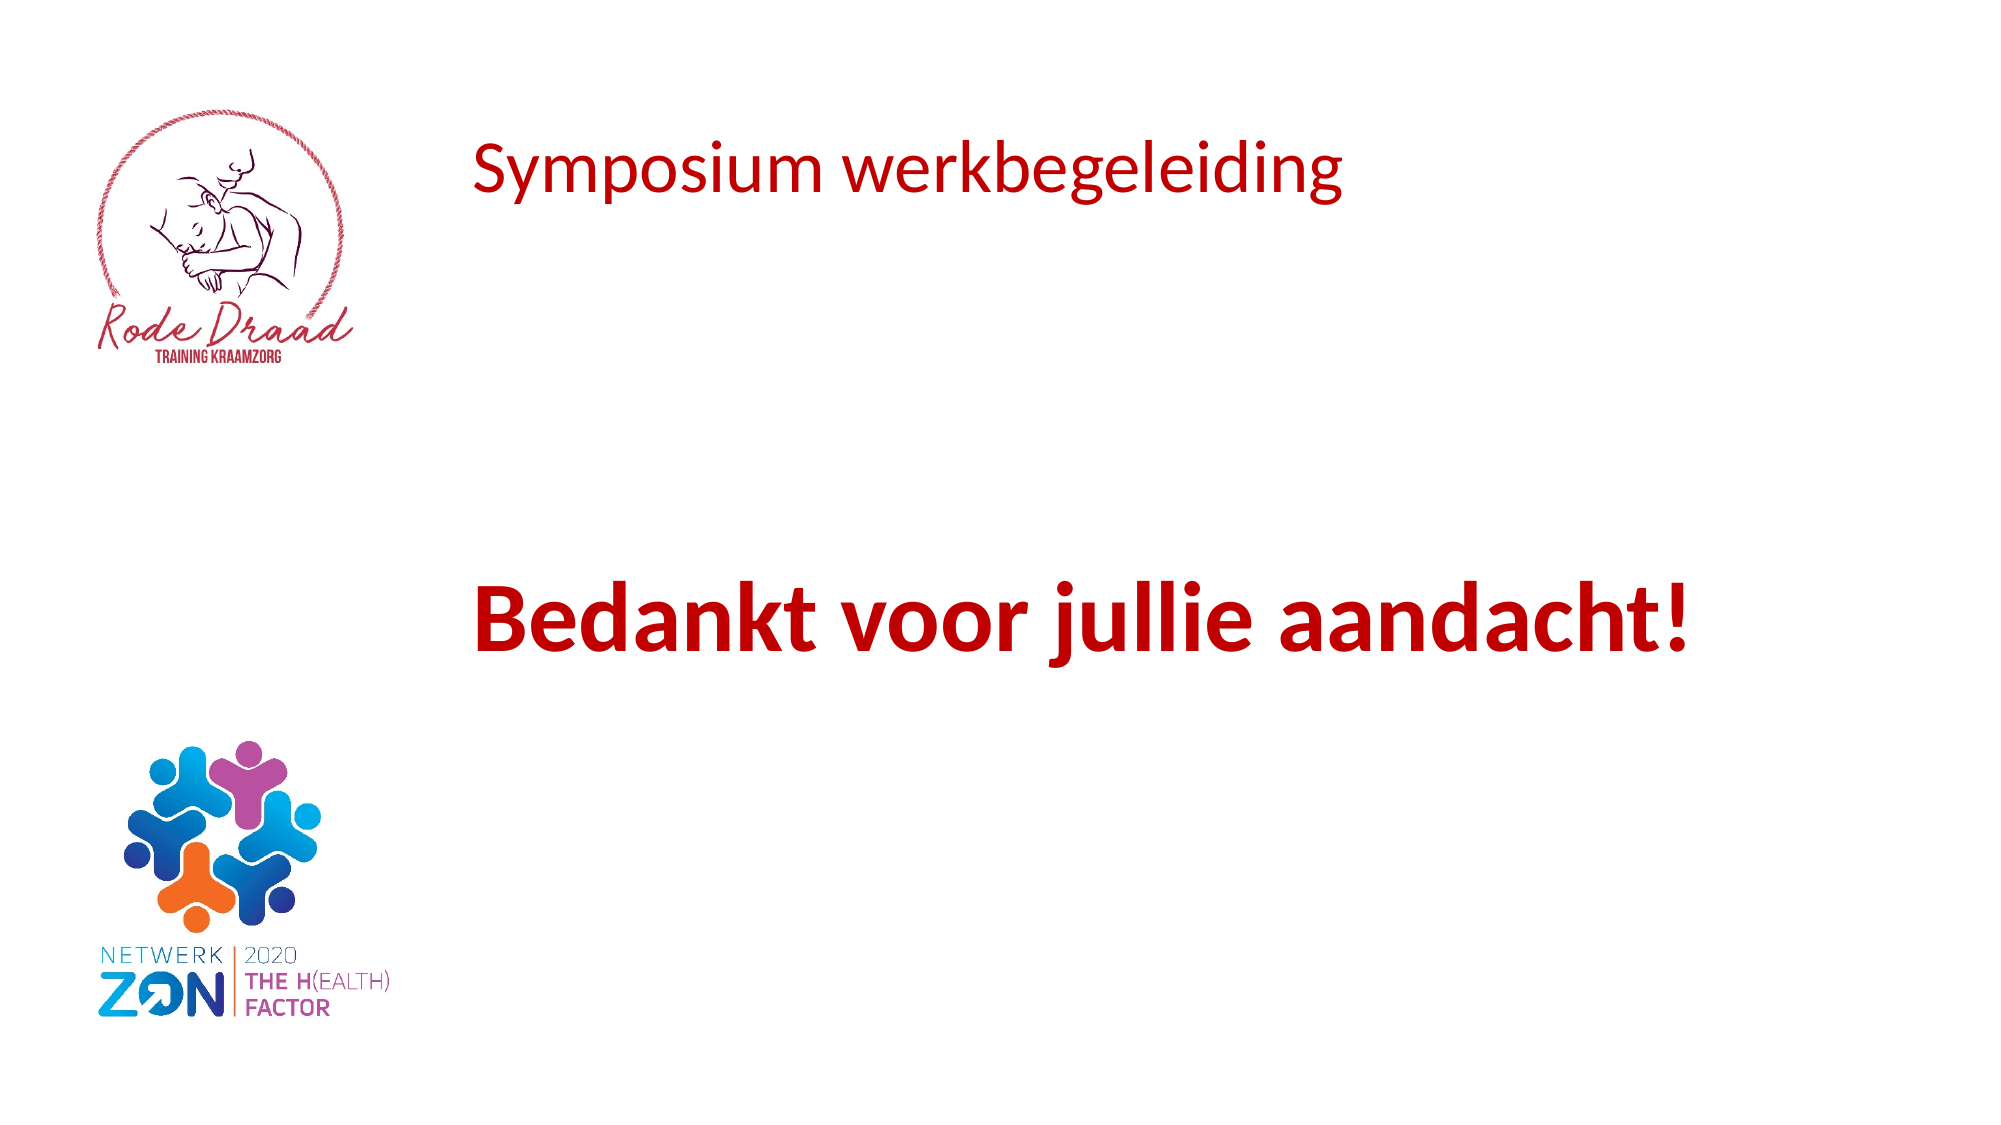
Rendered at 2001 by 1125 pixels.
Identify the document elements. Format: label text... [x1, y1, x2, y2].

list Bedankt voor jullie aandacht! [457, 299, 1863, 1014]
picture [44, 697, 414, 1067]
title Symposium werkbegeleiding [457, 59, 1863, 278]
picture [0, 75, 458, 415]
